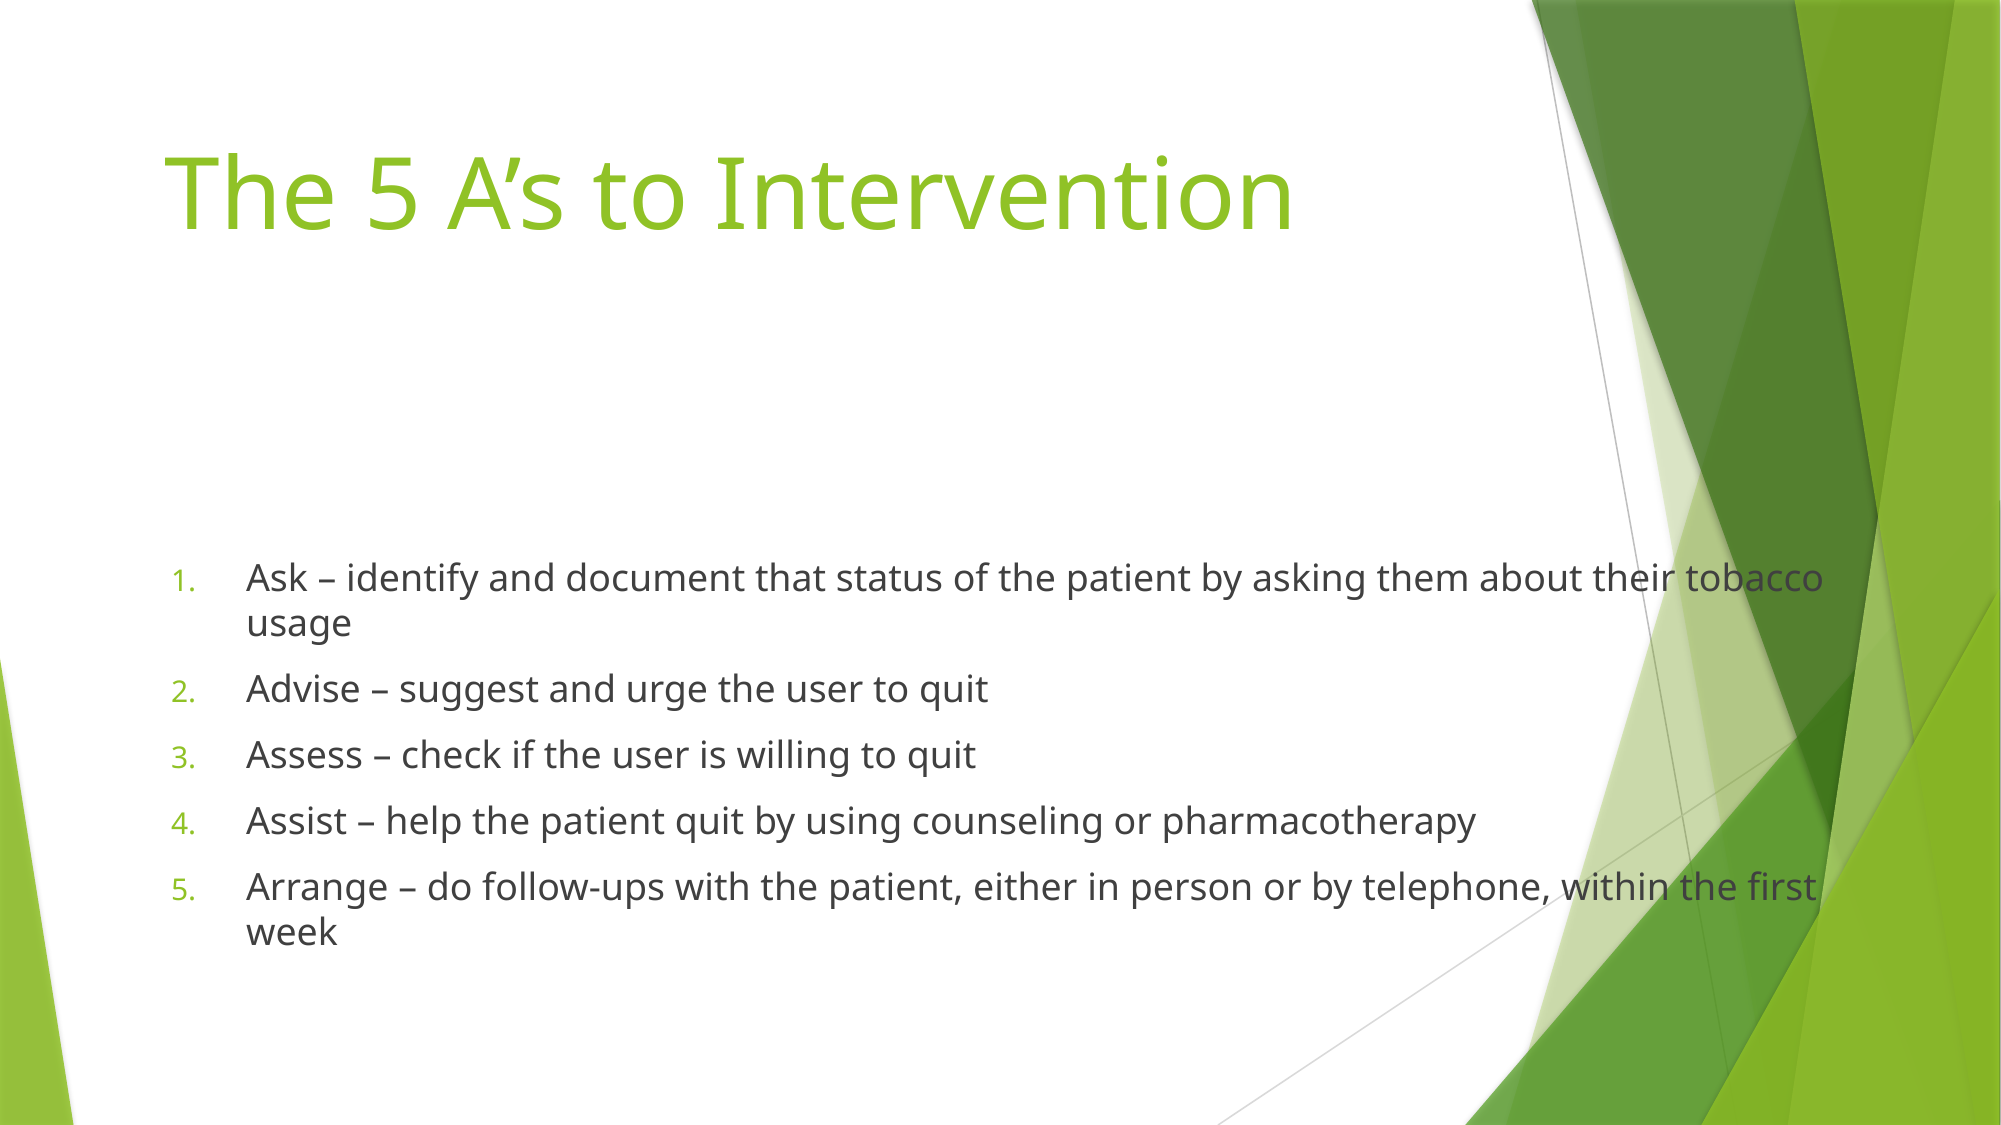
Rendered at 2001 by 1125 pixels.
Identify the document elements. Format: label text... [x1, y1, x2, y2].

list Ask – identify and document that status of the patient by asking them about their tobacco usage Advise – suggest and urge the user to quit Assess – check if the user is willing to quit Assist – help the patient quit by using counseling or pharmacotherapy Arrange – do follow-ups with the patient, either in person or by telephone, within the first week [149, 503, 1849, 1004]
title The 5 A’s to Intervention [149, 121, 1849, 390]
